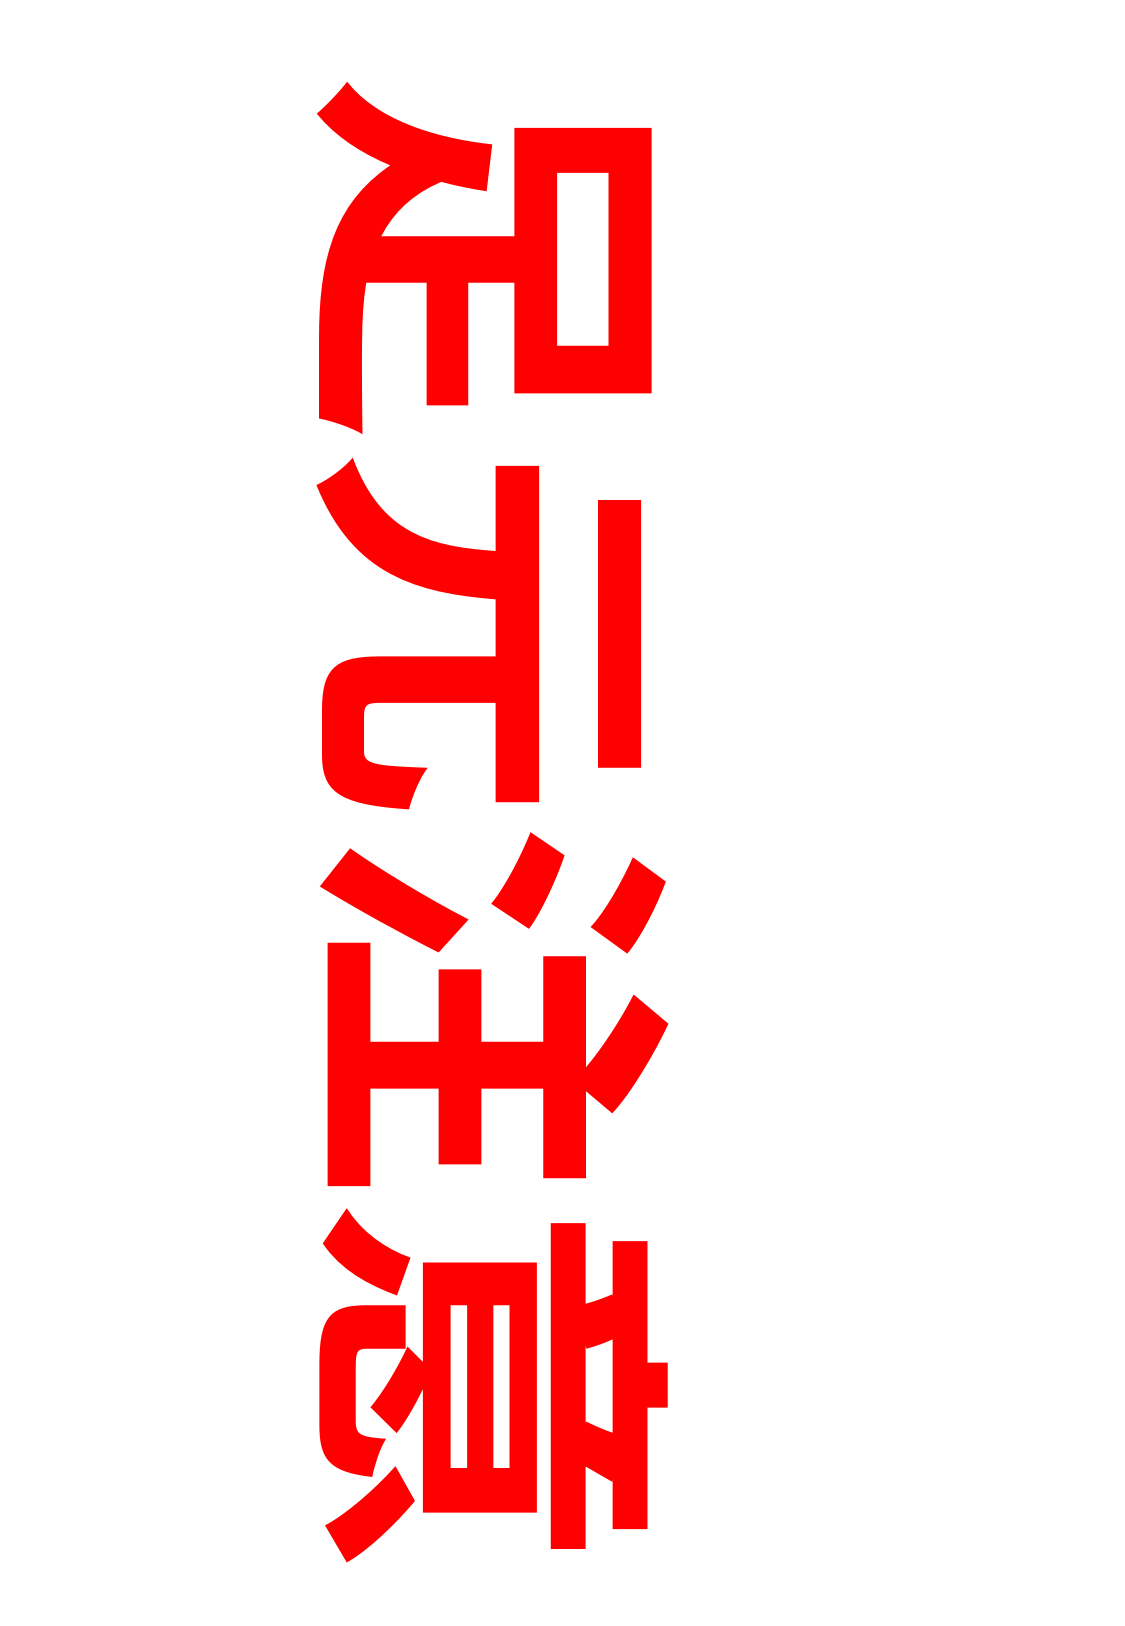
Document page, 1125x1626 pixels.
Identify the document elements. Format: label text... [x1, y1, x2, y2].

text_box 足元注意 [267, 29, 752, 1614]
